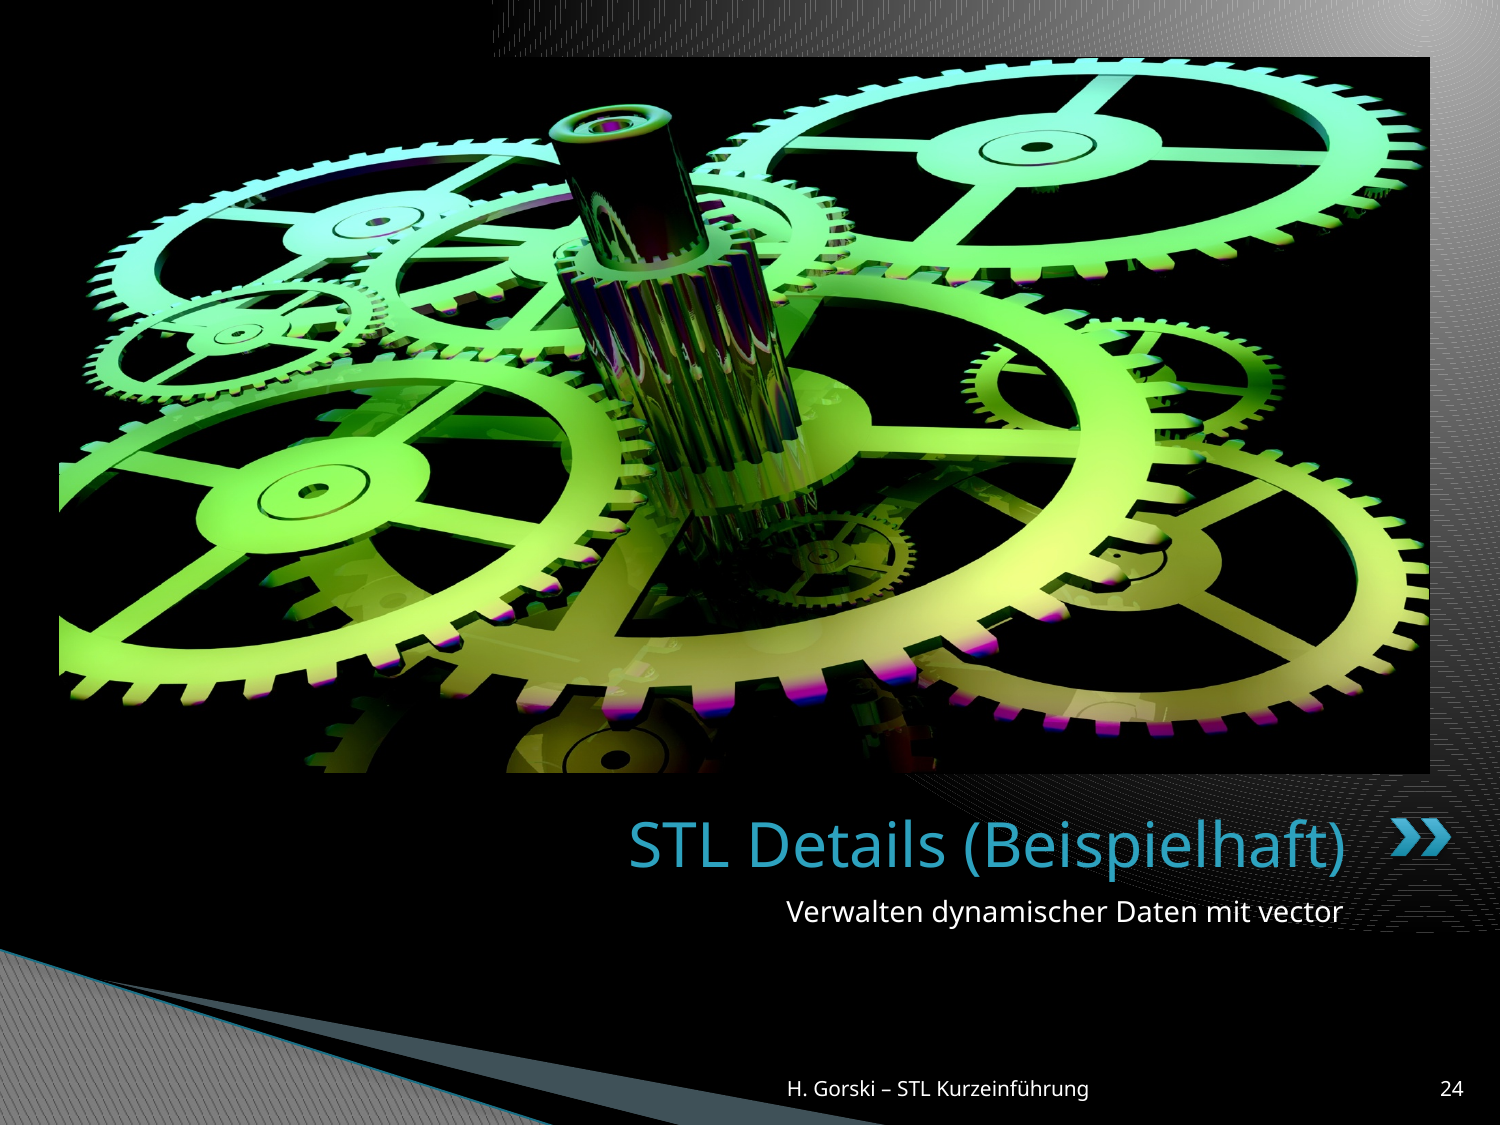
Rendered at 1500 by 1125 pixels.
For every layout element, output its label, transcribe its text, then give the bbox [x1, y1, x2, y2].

picture [0, 952, 543, 1125]
picture [58, 56, 1430, 774]
title STL Details (Beispielhaft) [37, 798, 1363, 891]
footer H. Gorski – STL Kurzeinführung [718, 1051, 1105, 1112]
slide_number 24 [1418, 1051, 1479, 1112]
list Verwalten dynamischer Daten mit vector [187, 892, 1363, 1000]
